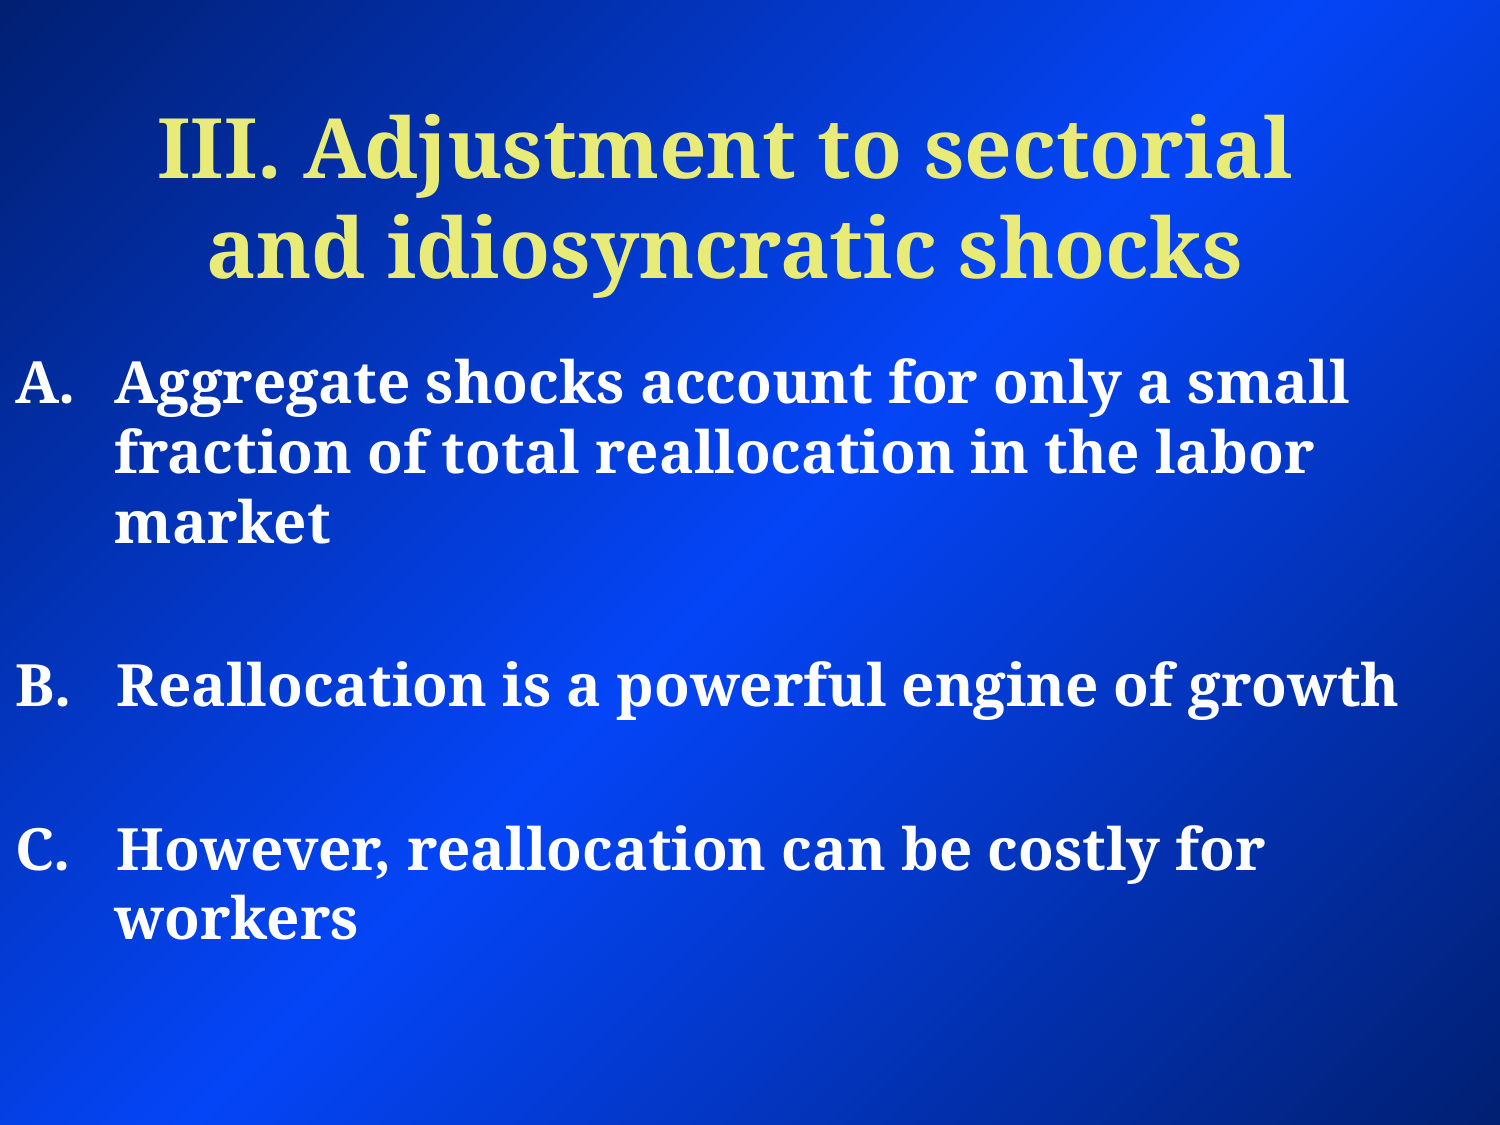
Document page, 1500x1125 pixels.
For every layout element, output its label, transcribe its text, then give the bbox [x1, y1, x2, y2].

text_box [228, 13, 1200, 87]
text_box III. Adjustment to sectorial and idiosyncratic shocks [99, 87, 1350, 303]
list Aggregate shocks account for only a small fraction of total reallocation in the labor market B. Reallocation is a powerful engine of growth C. However, reallocation can be costly for workers [0, 337, 1463, 1076]
